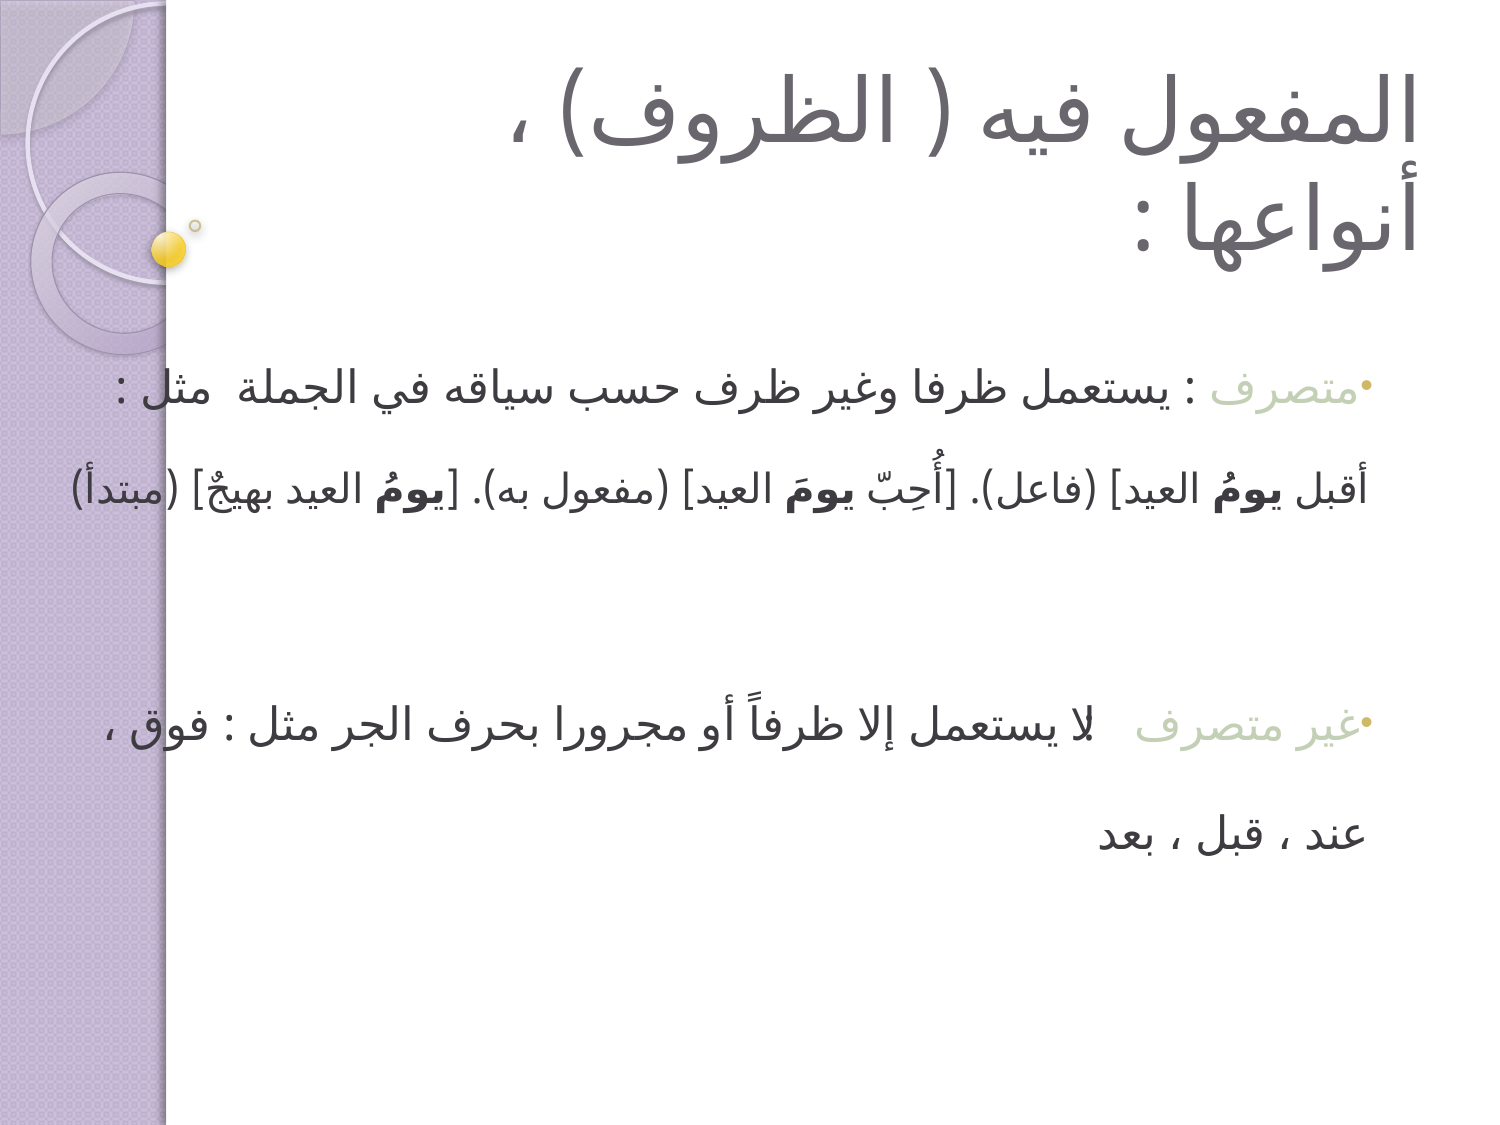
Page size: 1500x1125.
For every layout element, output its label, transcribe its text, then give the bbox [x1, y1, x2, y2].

title المفعول فيه ( الظروف) ، أنواعها : [375, 93, 1438, 276]
subtitle متصرف : يستعمل ظرفا وغير ظرف حسب سياقه في الجملة مثل : أقبل يومُ العيد] (فاعل). [أُحِبّ يومَ العيد] (مفعول به). [يومُ العيد بهيجٌ] (مبتدأ) غير متصرف : لا يستعمل إلا ظرفاً أو مجرورا بحرف الجر مثل : فوق ، عند ، قبل ، بعد [53, 302, 1388, 953]
